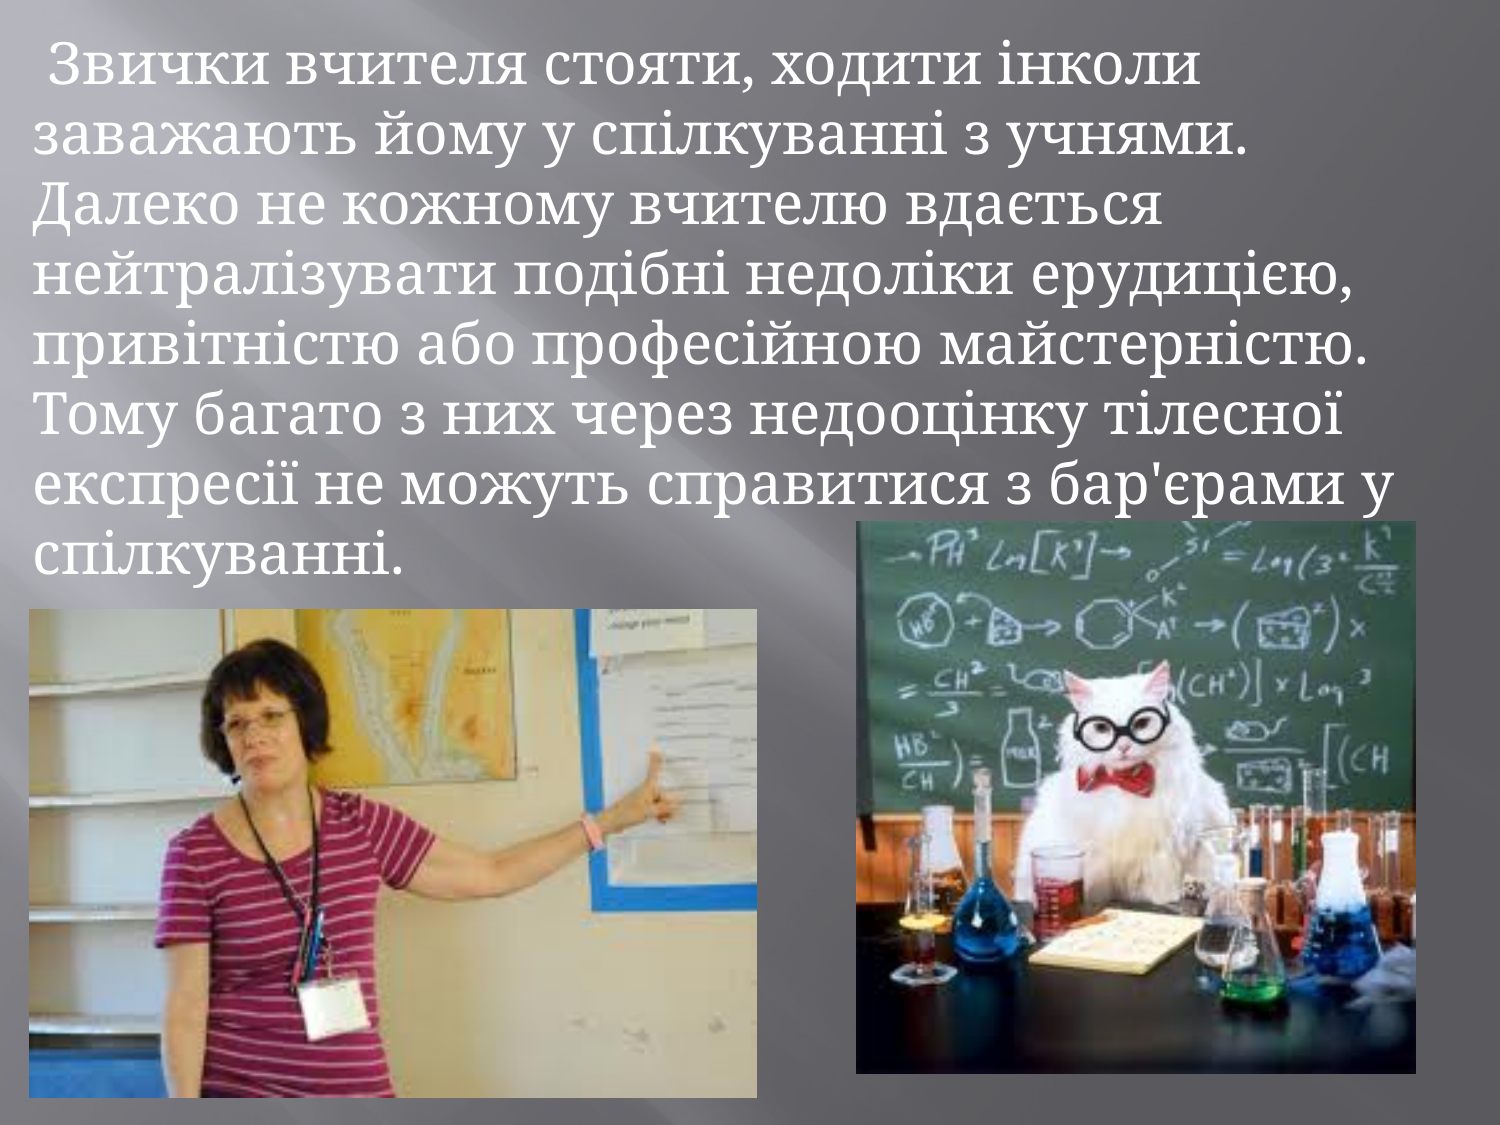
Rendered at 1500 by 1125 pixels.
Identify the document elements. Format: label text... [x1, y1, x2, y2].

picture [29, 609, 757, 1099]
picture [856, 521, 1416, 1074]
list Звички вчителя стояти, ходити інколи заважають йому у спілкуванні з учнями. Далеко не кожному вчителю вдається нейтралізувати подібні недоліки ерудицією, привітністю або професійною майстерністю. Тому багато з них через недооцінку тілесної експресії не можуть справитися з бар'єрами у спілкуванні. [17, 19, 1471, 1005]
